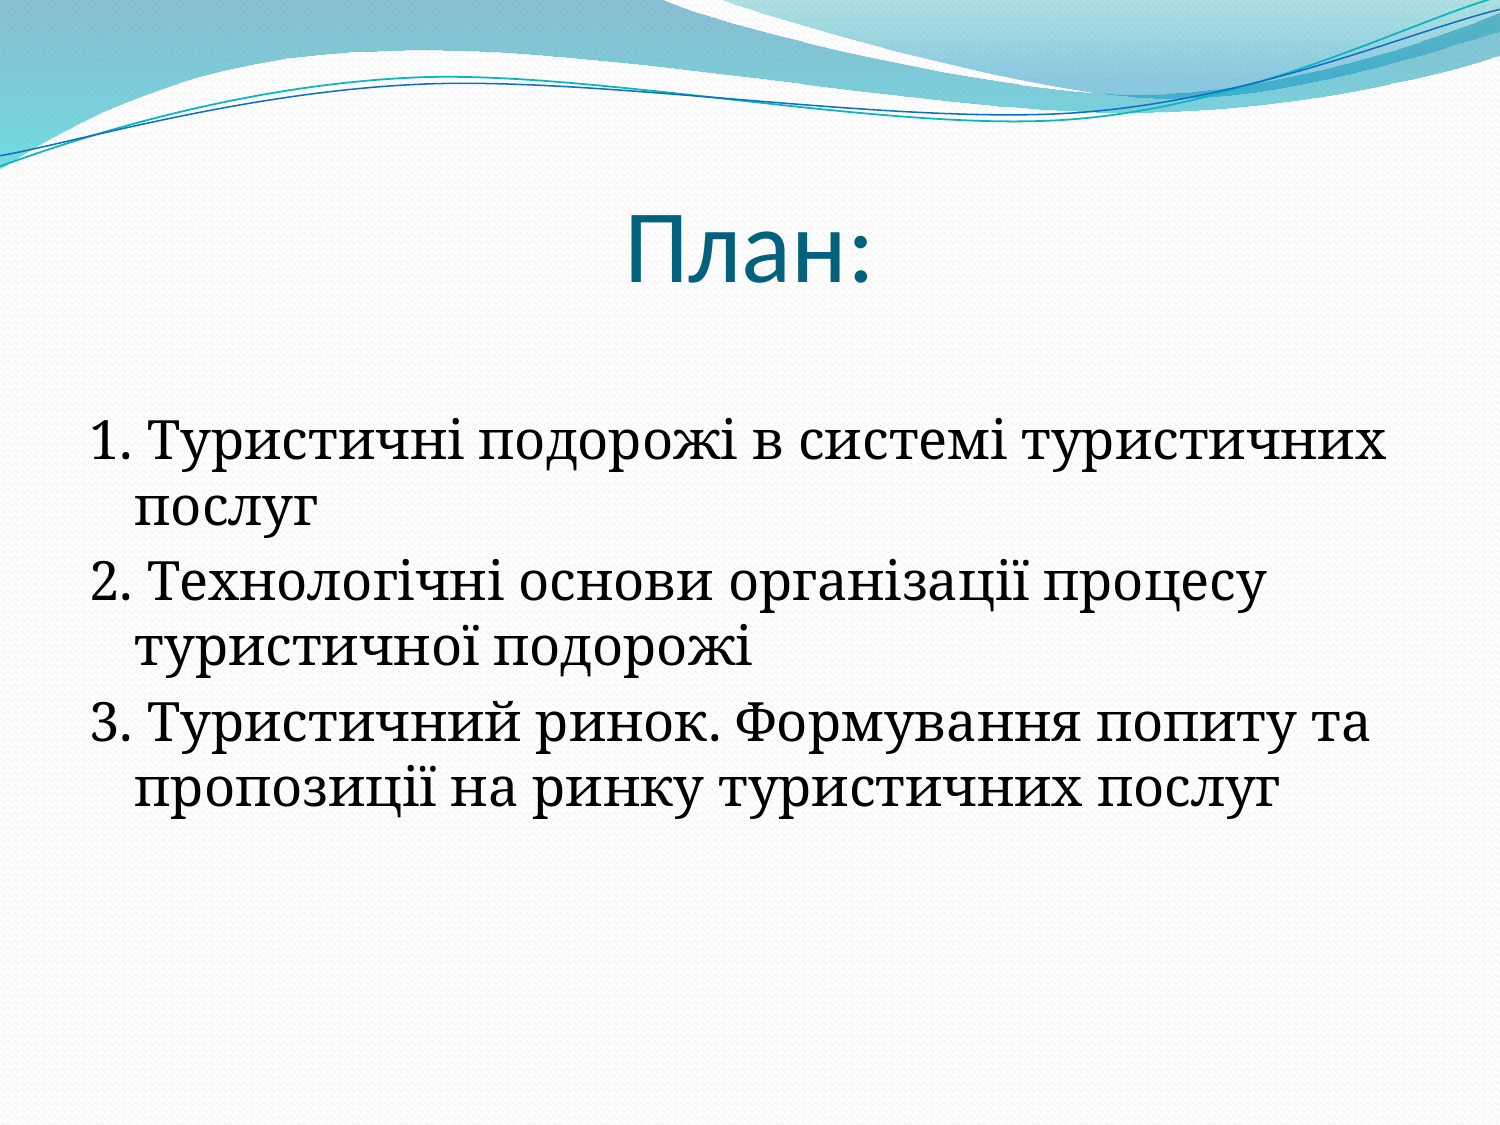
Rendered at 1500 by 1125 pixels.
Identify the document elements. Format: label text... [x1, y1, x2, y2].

list 1. Туристичні подорожі в системі туристичних послуг 2. Технологічні основи організації процесу туристичної подорожі 3. Туристичний ринок. Формування попиту та пропозиції на ринку туристичних послуг [75, 398, 1425, 1038]
title План: [75, 115, 1425, 303]
